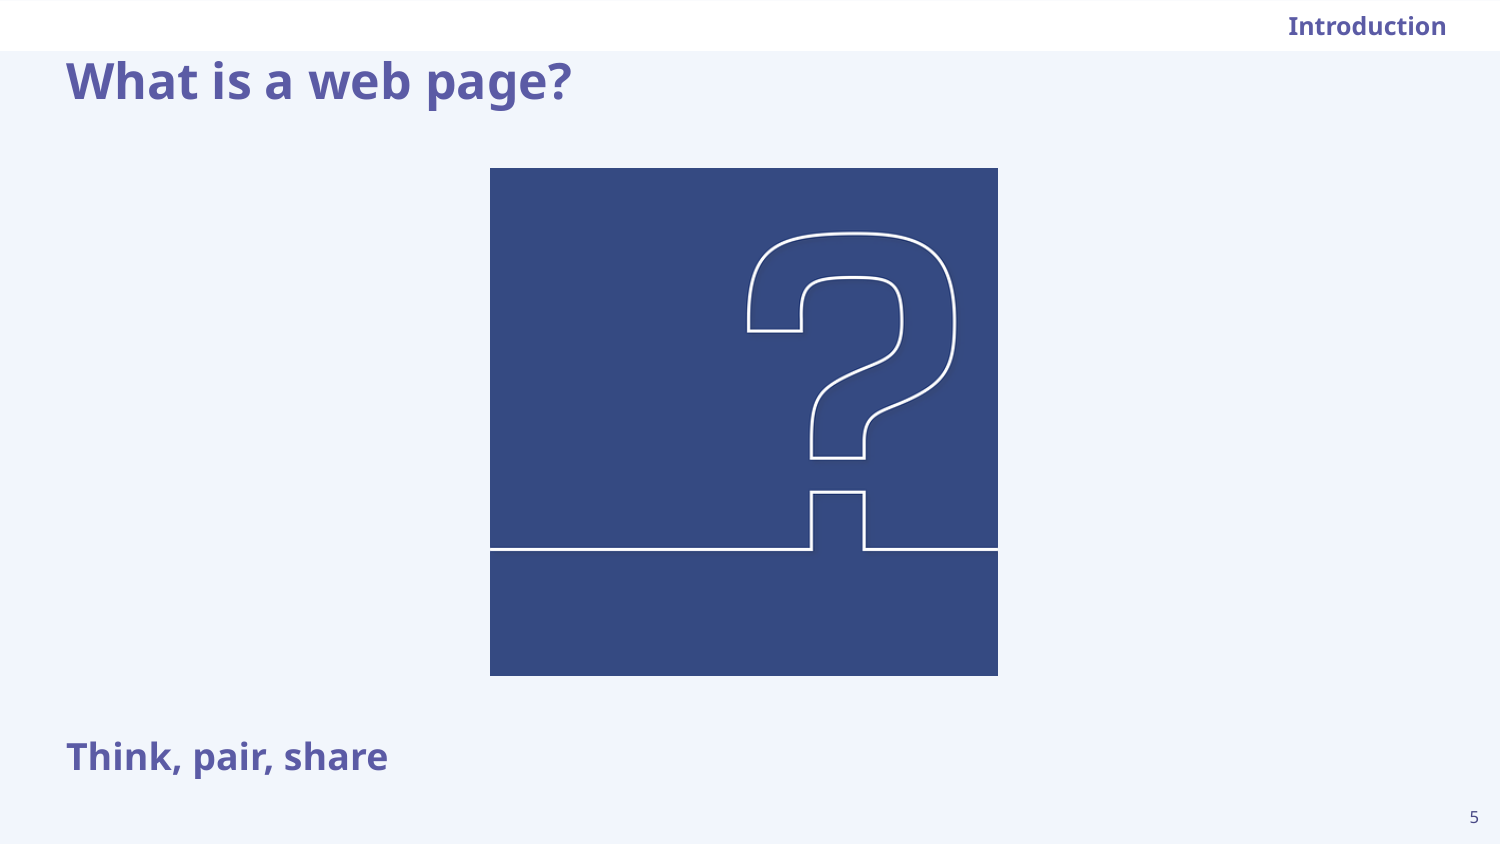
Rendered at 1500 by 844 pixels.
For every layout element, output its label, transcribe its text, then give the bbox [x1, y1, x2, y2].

subtitle Introduction [862, 0, 1448, 52]
title What is a web page? [51, 52, 1449, 167]
slide_number ‹#› [1448, 792, 1500, 844]
picture [490, 168, 999, 676]
text_box Think, pair, share [51, 711, 1438, 792]
